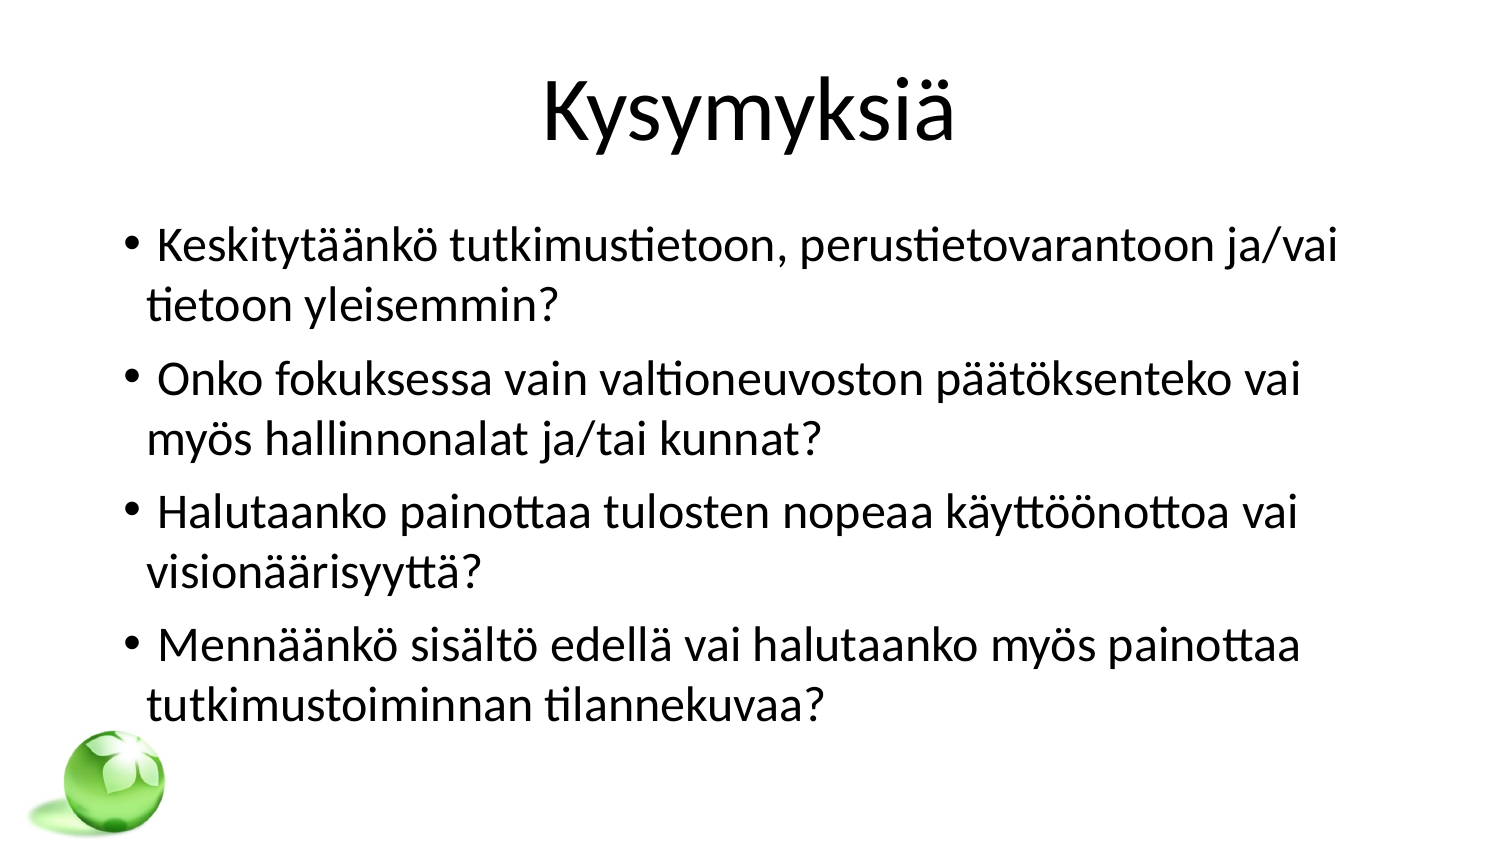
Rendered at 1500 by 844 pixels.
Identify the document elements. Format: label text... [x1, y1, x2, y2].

list Keskitytäänkö tutkimustietoon, perustietovarantoon ja/vai tietoon yleisemmin? Onko fokuksessa vain valtioneuvoston päätöksenteko vai myös hallinnonalat ja/tai kunnat? Halutaanko painottaa tulosten nopeaa käyttöönottoa vai visionäärisyyttä? Mennäänkö sisältö edellä vai halutaanko myös painottaa tutkimustoiminnan tilannekuvaa? [75, 196, 1425, 754]
picture [17, 720, 178, 841]
title Kysymyksiä [75, 33, 1425, 175]
